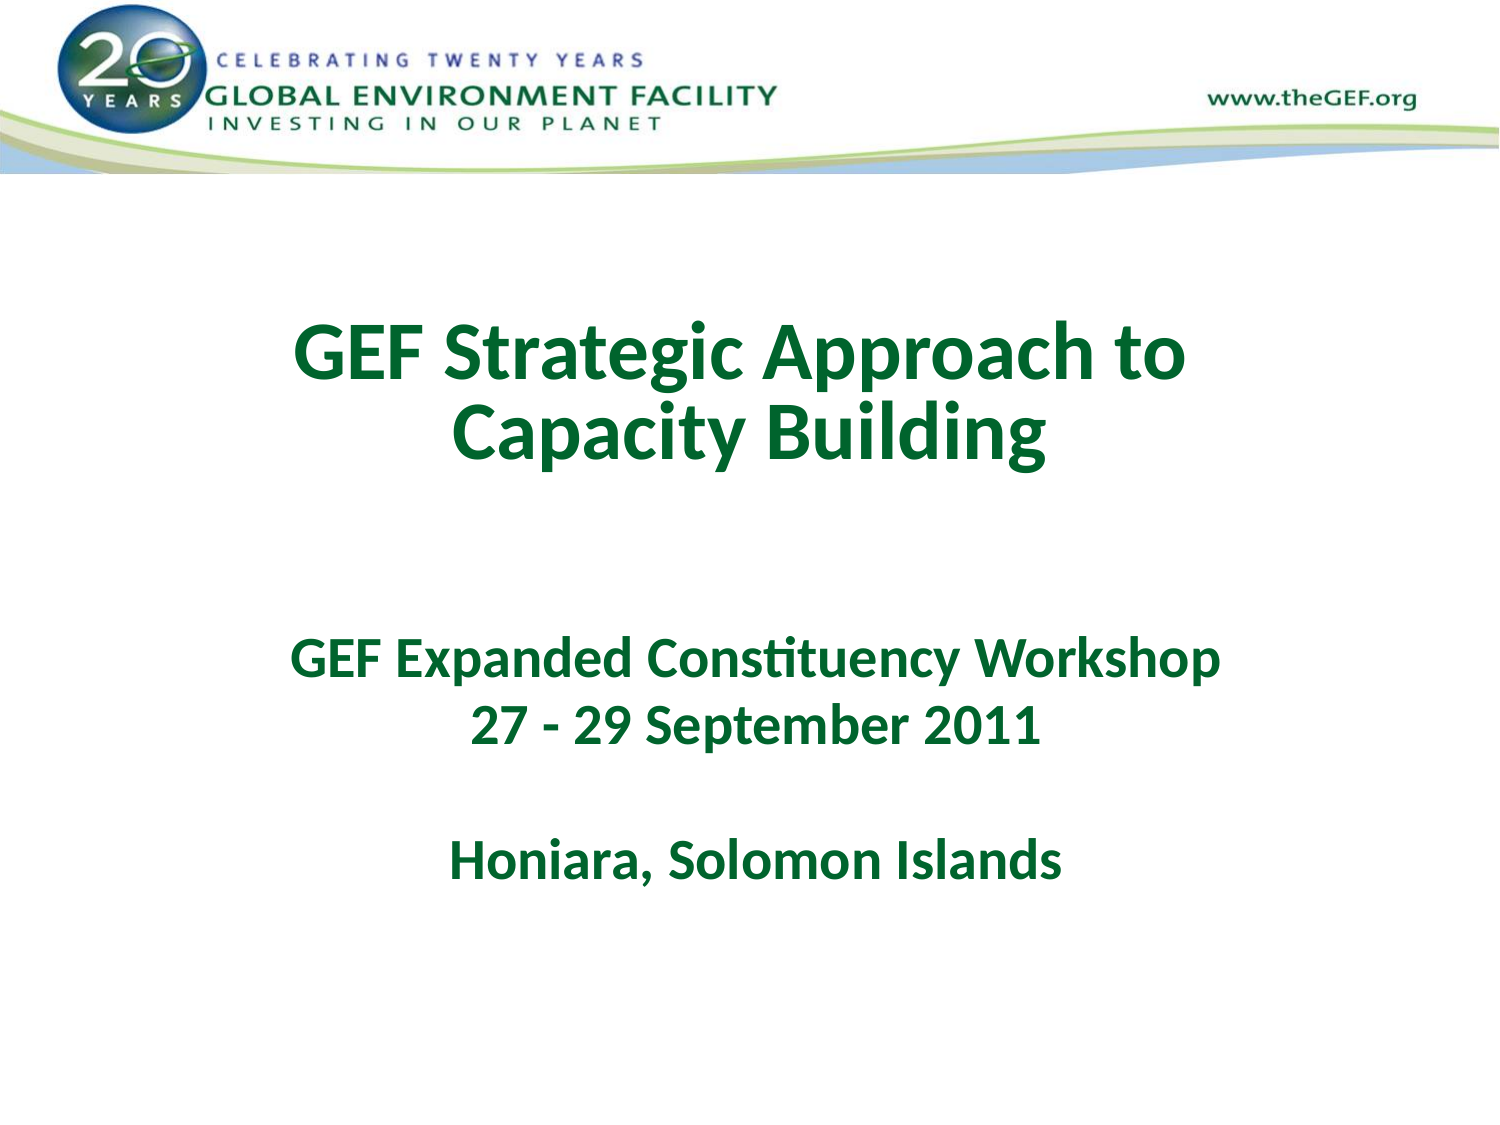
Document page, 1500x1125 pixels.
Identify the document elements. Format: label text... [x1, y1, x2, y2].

title GEF Strategic Approach to Capacity Building [112, 275, 1388, 517]
picture [0, 0, 1500, 176]
text_box GEF Expanded Constituency Workshop 27 - 29 September 2011 Honiara, Solomon Islands [162, 624, 1350, 925]
